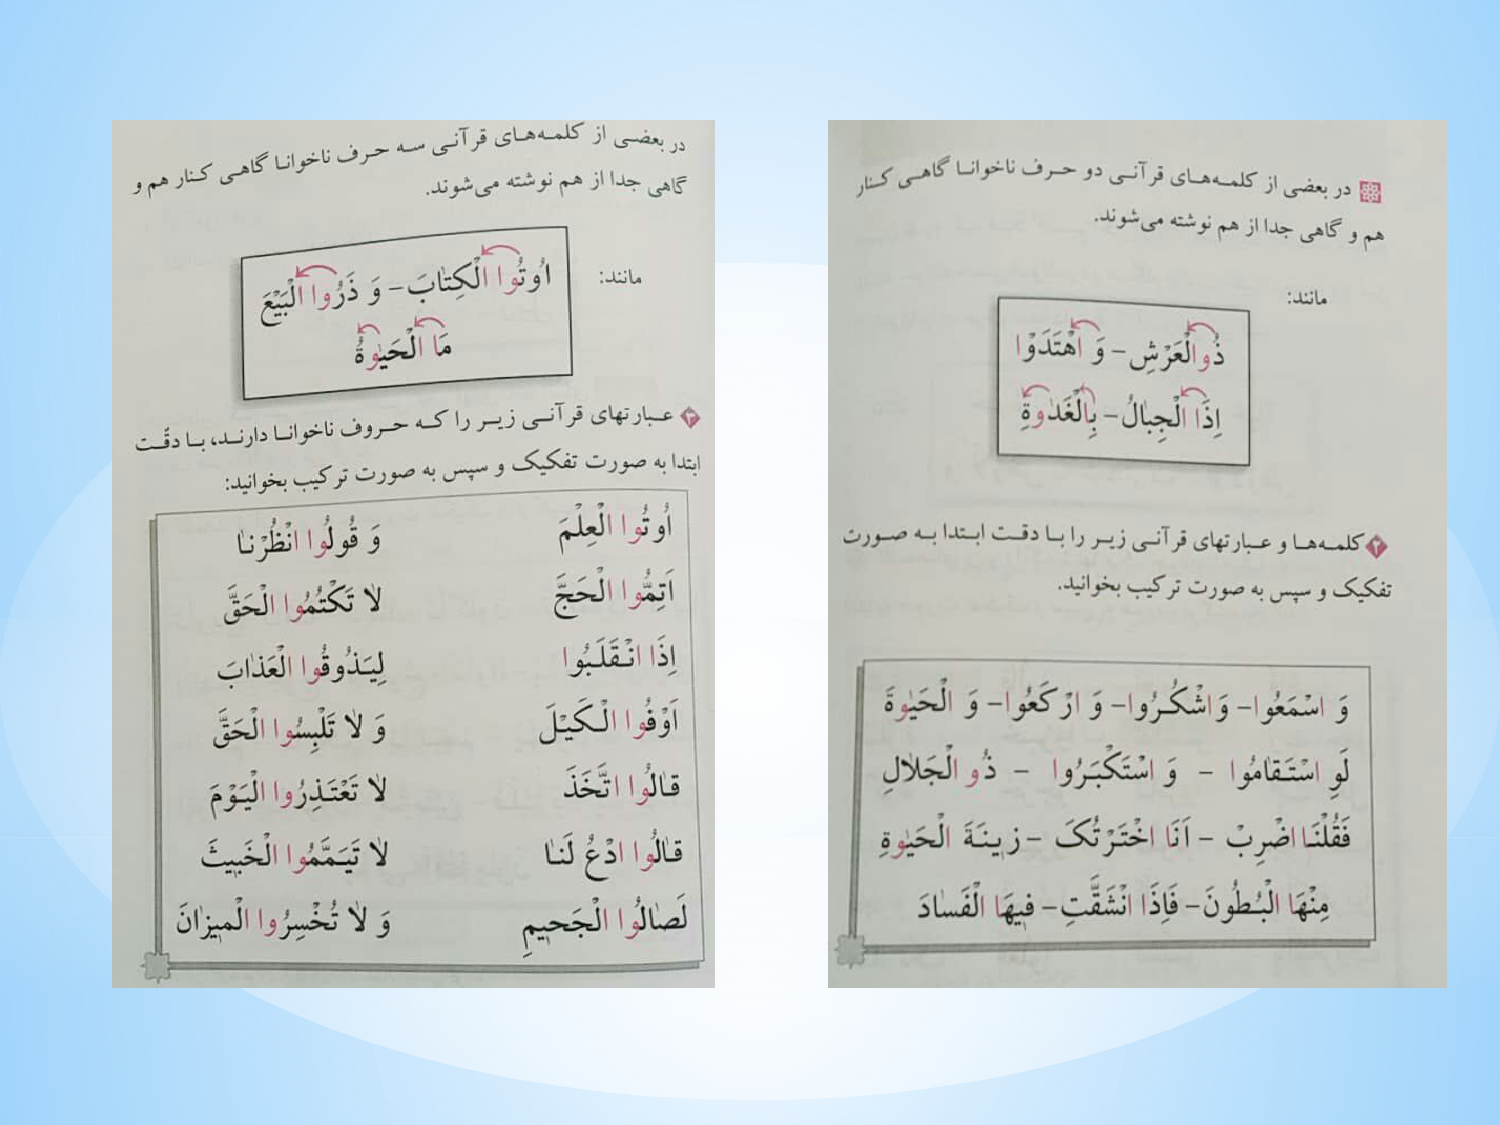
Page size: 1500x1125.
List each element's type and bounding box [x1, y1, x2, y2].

list [111, 119, 715, 988]
list [827, 119, 1448, 988]
